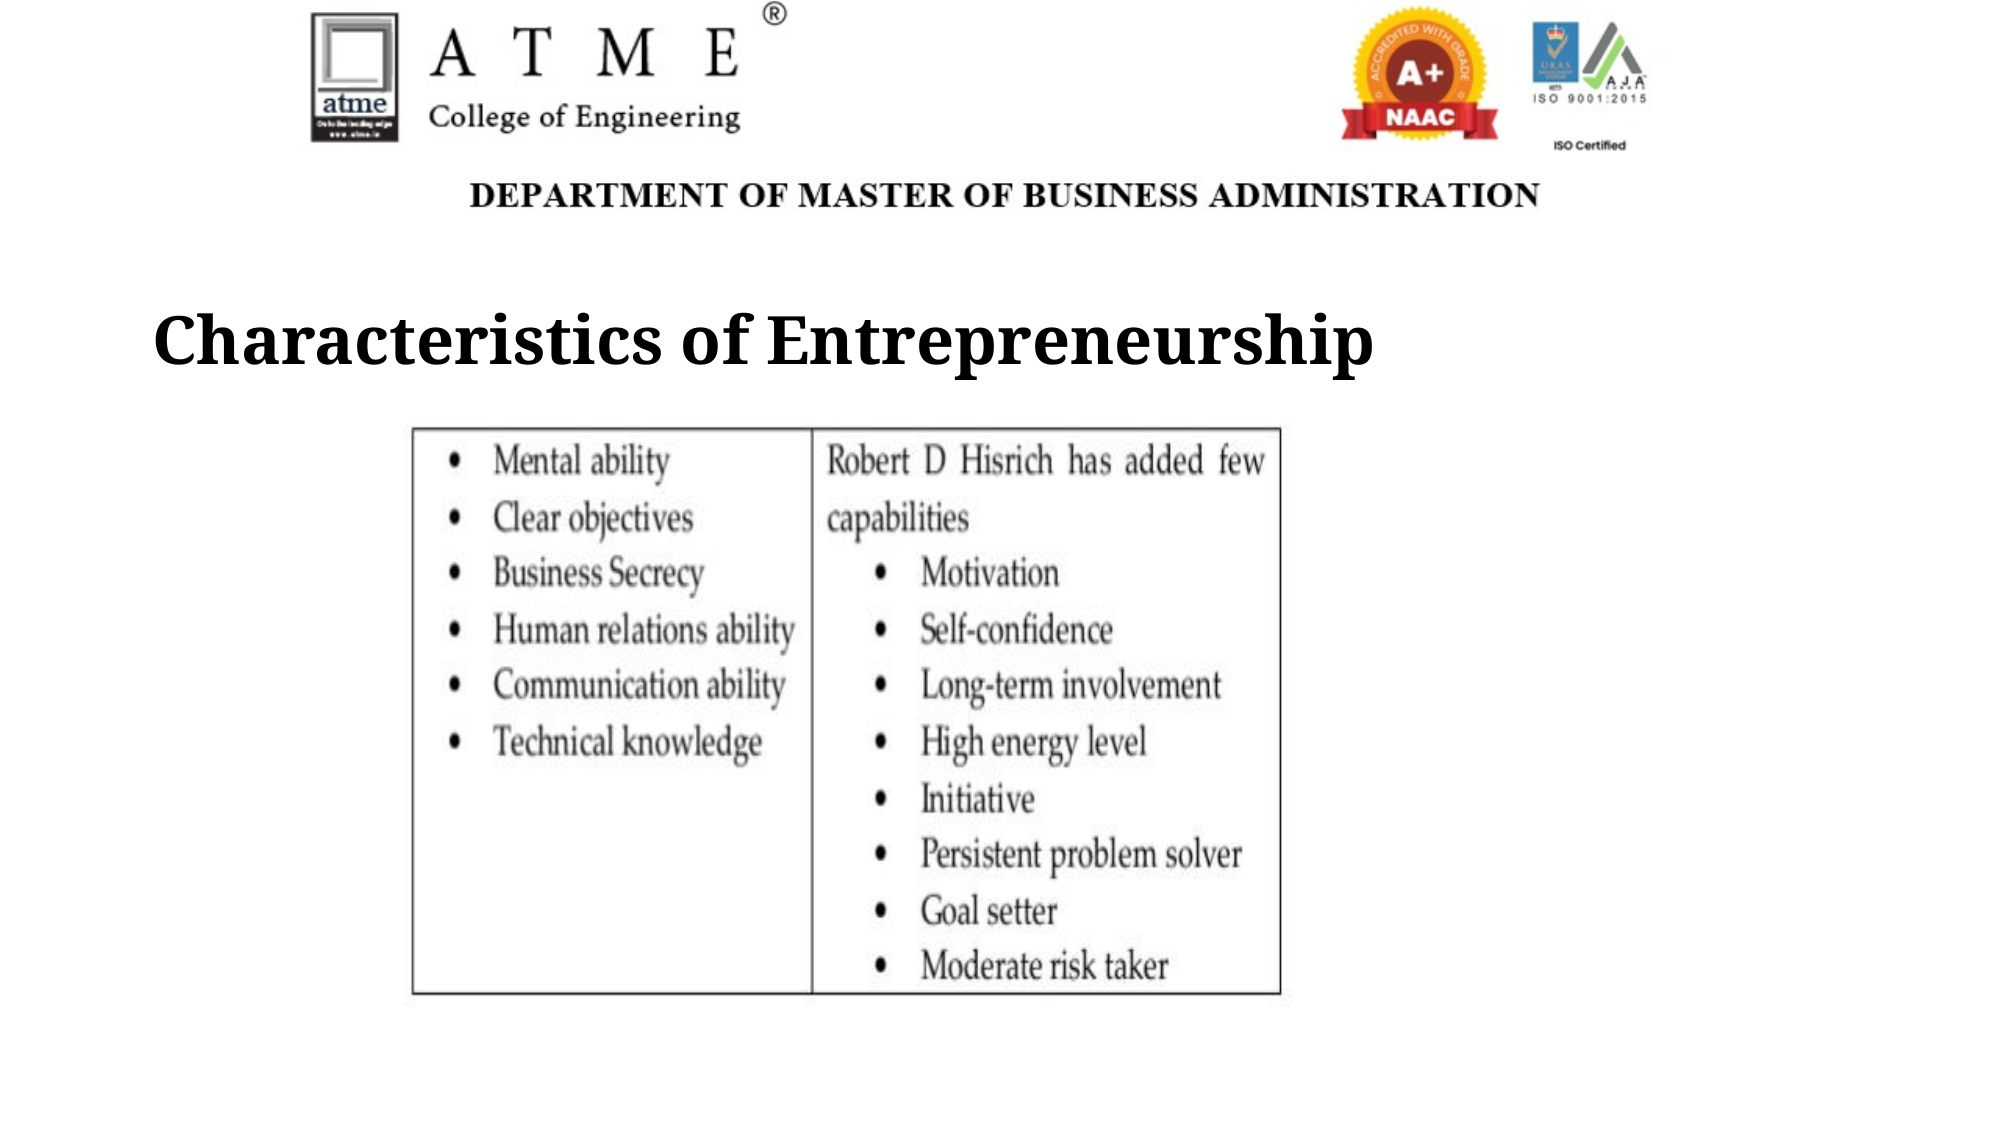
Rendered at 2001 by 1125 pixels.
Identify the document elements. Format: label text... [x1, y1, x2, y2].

picture [379, 387, 1316, 1032]
picture [303, 0, 1697, 215]
list Characteristics of Entrepreneurship [137, 299, 1863, 1014]
